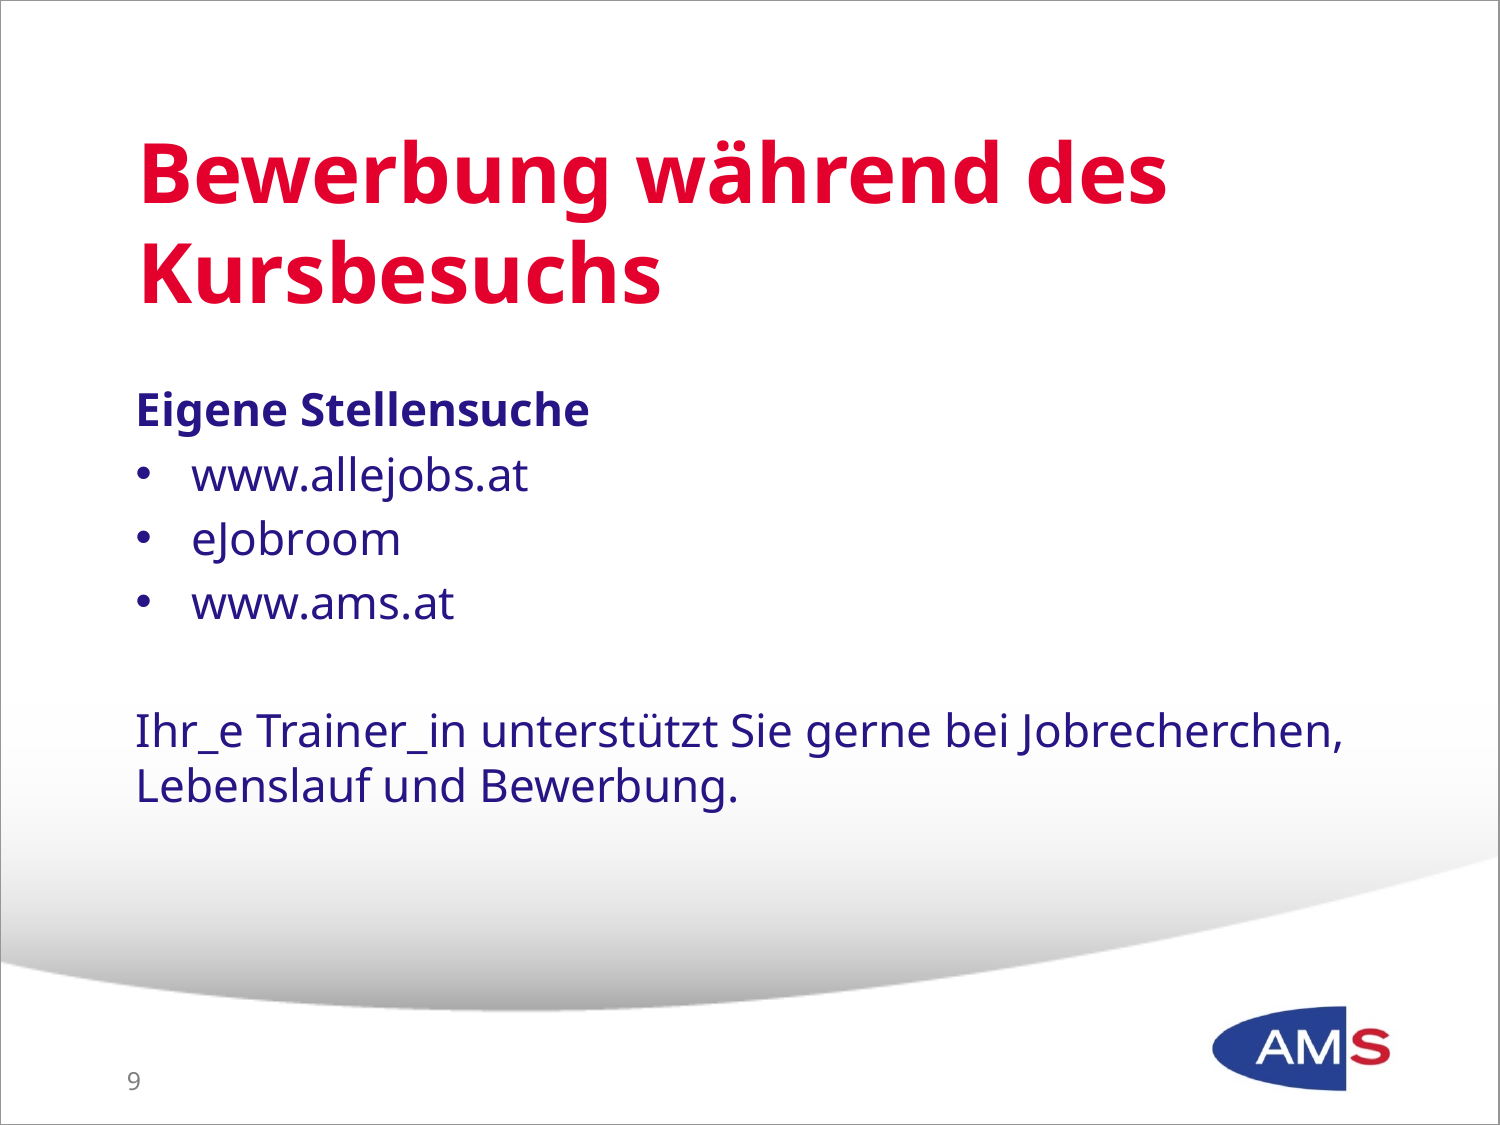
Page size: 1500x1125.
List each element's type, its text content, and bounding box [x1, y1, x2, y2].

title Bewerbung während des Kursbesuchs [122, 126, 1388, 315]
list Eigene Stellensuche www.allejobs.at eJobroom www.ams.at Ihr_e Trainer_in unterstützt Sie gerne bei Jobrecherchen, Lebenslauf und Bewerbung. [120, 373, 1390, 976]
slide_number 8 [112, 1057, 463, 1118]
picture [1, 1, 1498, 1124]
